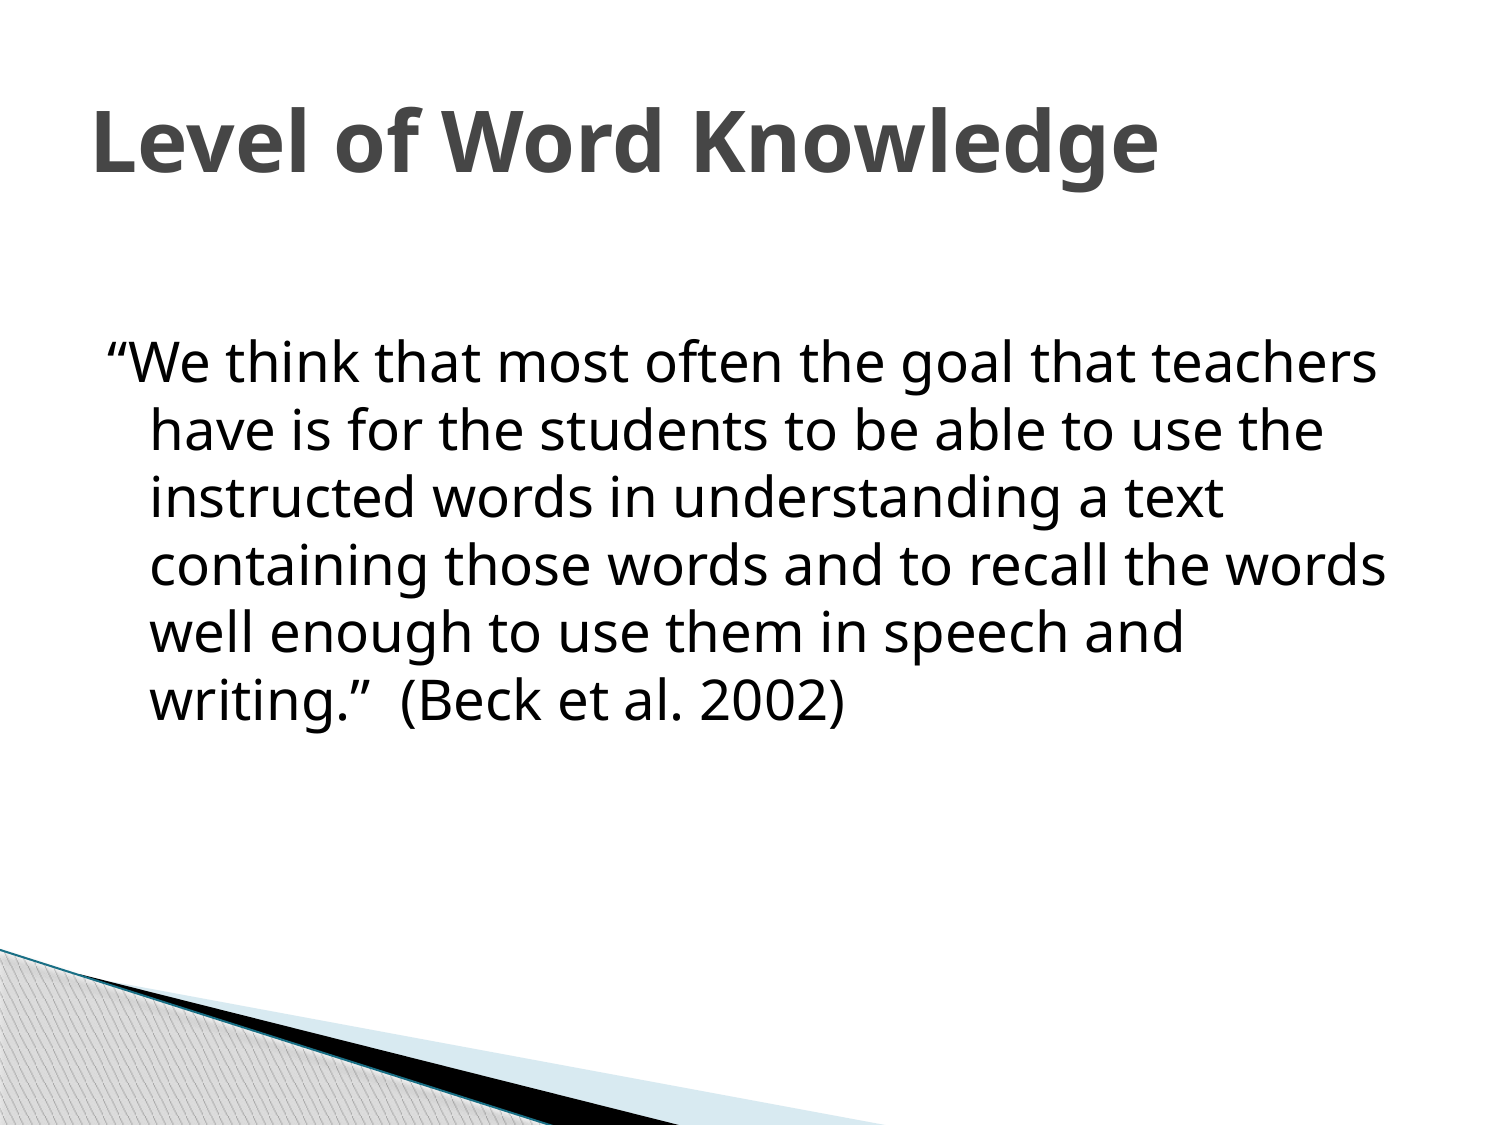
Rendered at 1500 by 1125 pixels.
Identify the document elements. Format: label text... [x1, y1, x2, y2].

title Level of Word Knowledge [75, 45, 1425, 233]
list “We think that most often the goal that teachers have is for the students to be able to use the instructed words in understanding a text containing those words and to recall the words well enough to use them in speech and writing.” (Beck et al. 2002) [75, 243, 1425, 986]
